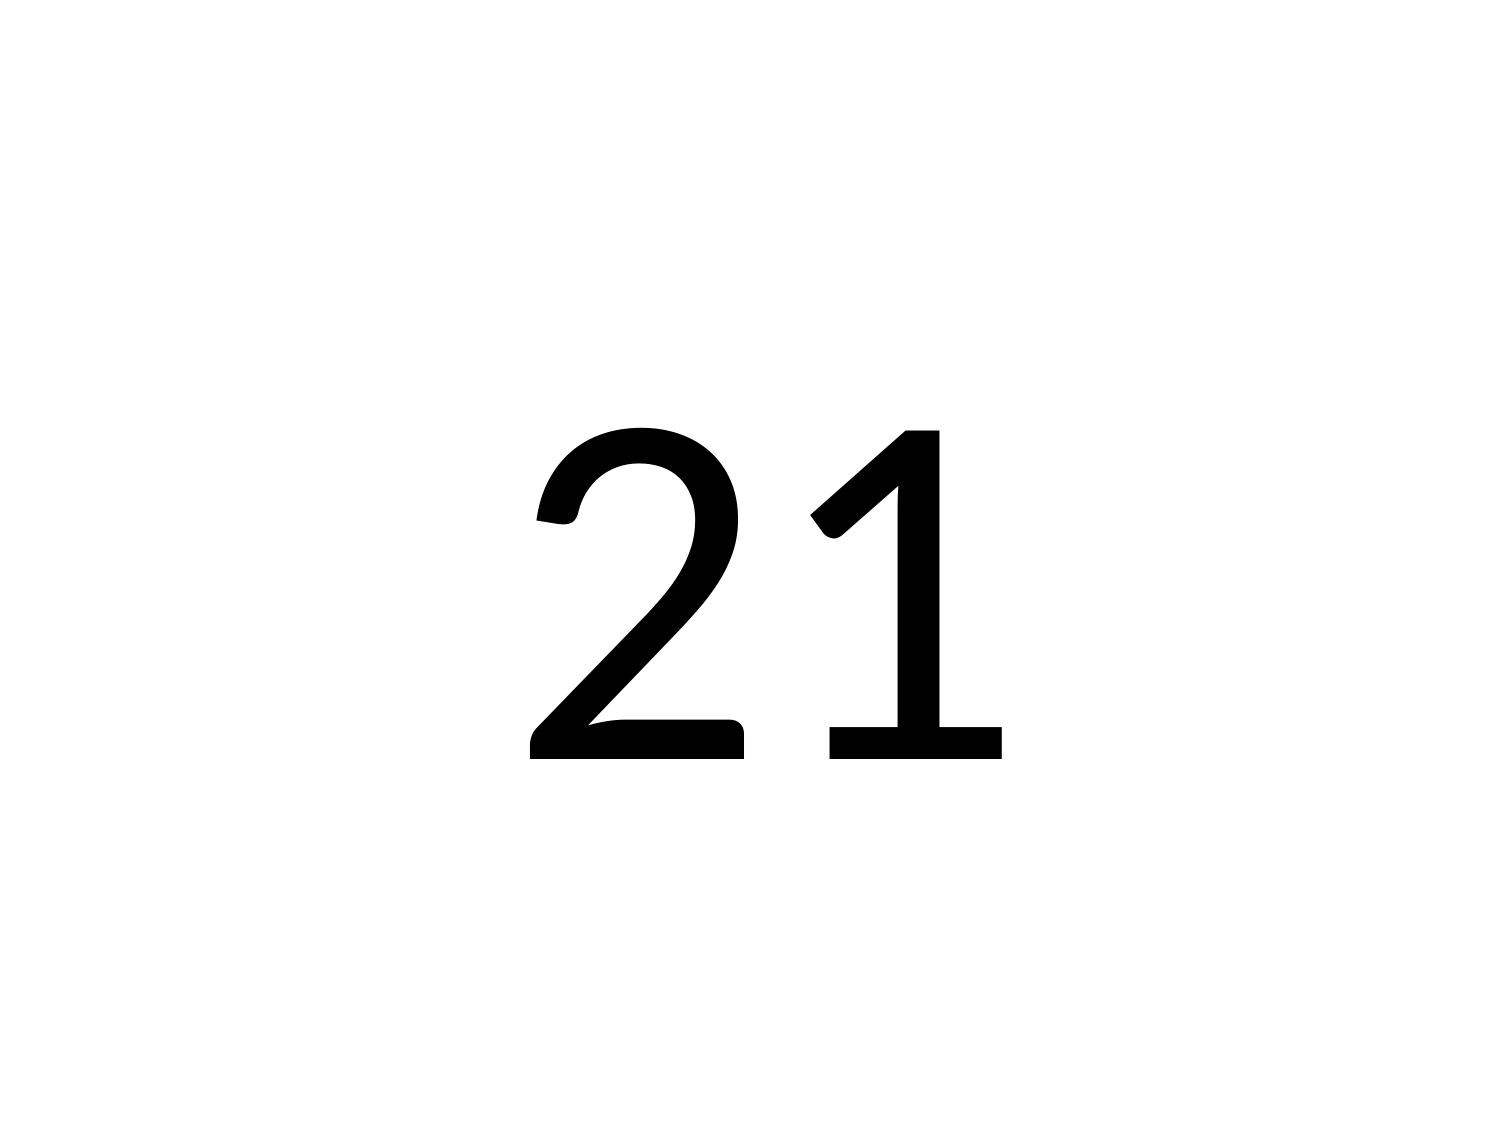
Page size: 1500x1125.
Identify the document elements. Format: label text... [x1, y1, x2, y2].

text_box 21 [411, 241, 1123, 1109]
